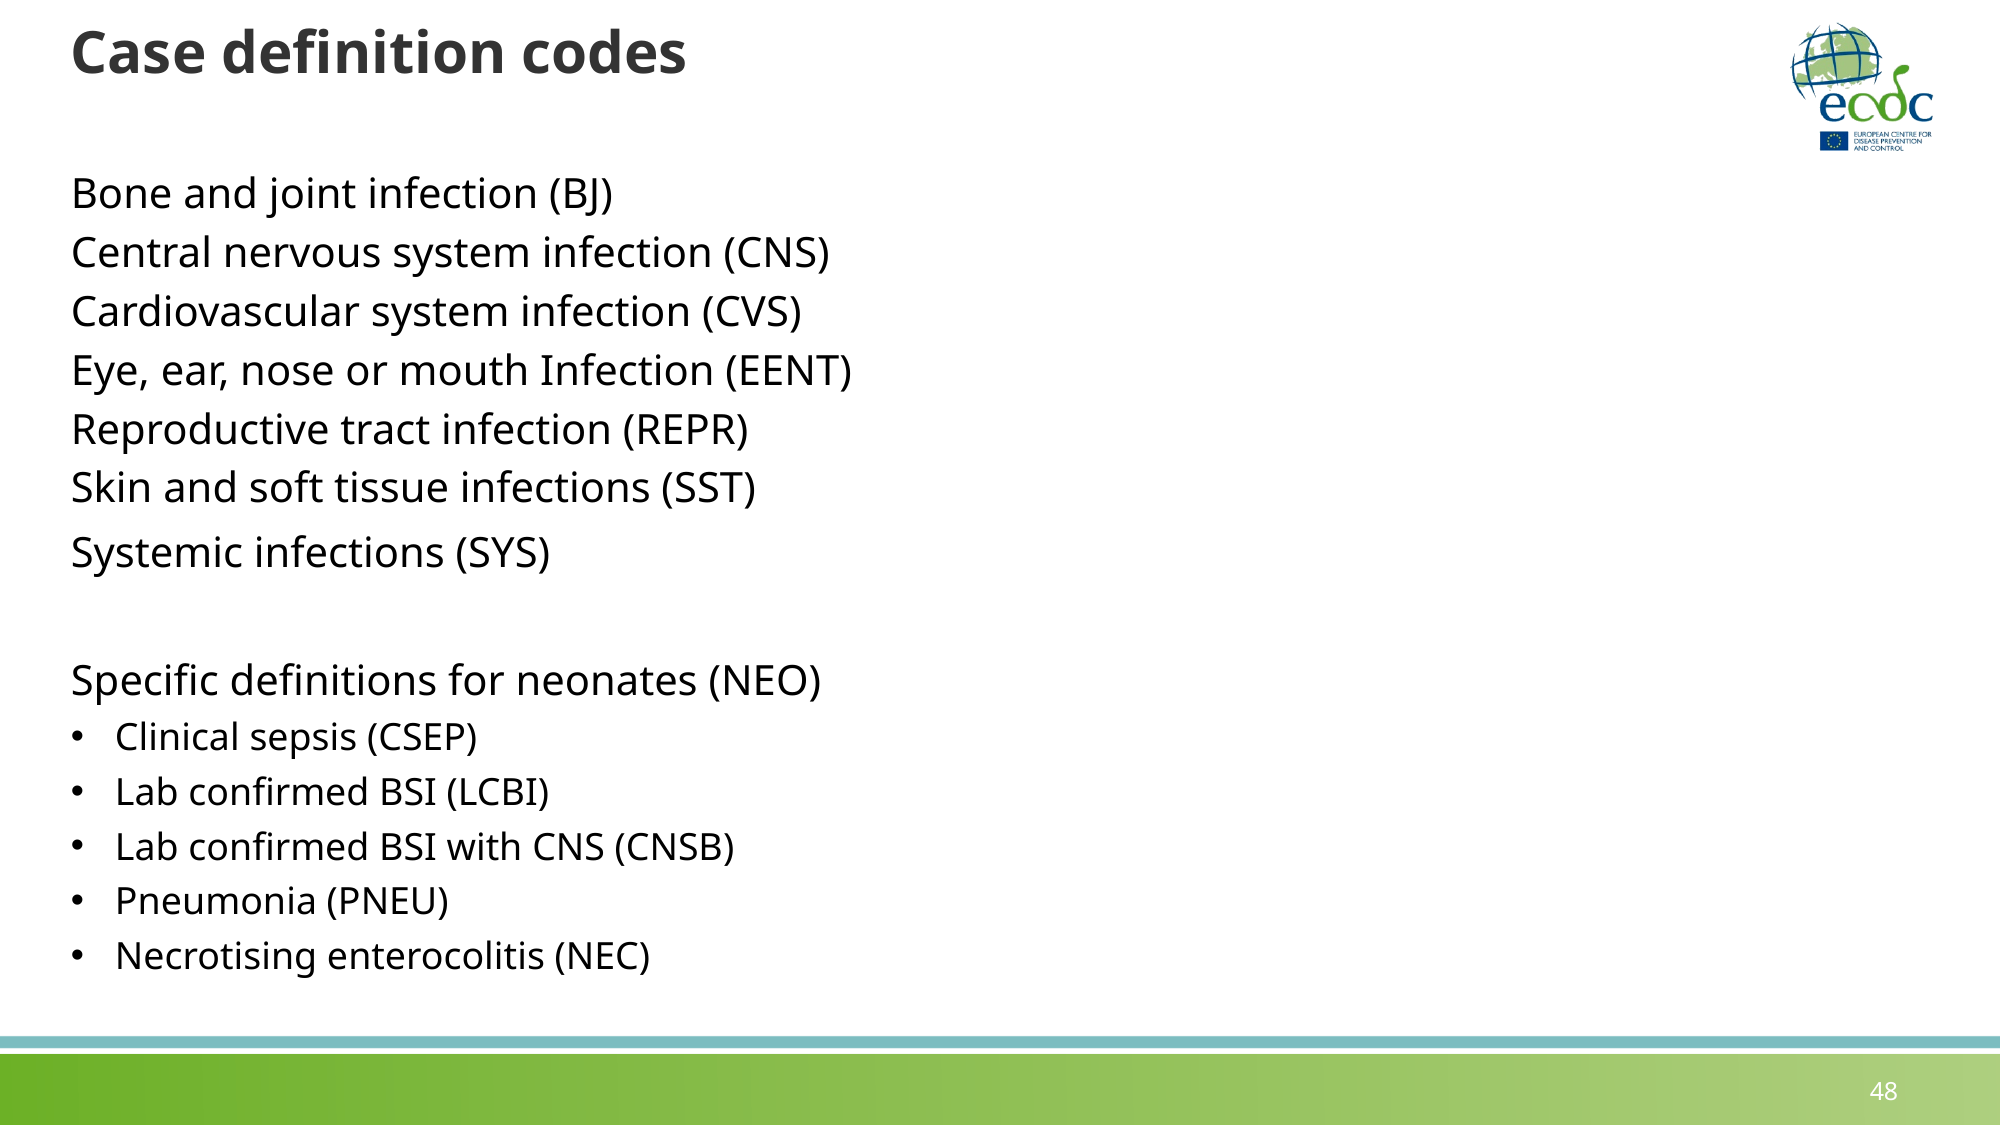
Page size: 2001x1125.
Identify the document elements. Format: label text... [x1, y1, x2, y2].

slide_number 48 [1494, 1062, 1914, 1123]
picture [0, 0, 2000, 1125]
title Case definition codes [70, 23, 1764, 159]
list Bone and joint infection (BJ) Central nervous system infection (CNS) Cardiovascular system infection (CVS) Eye, ear, nose or mouth Infection (EENT) Reproductive tract infection (REPR) Skin and soft tissue infections (SST) Systemic infections (SYS) Specific definitions for neonates (NEO) Clinical sepsis (CSEP) Lab confirmed BSI (LCBI) Lab confirmed BSI with CNS (CNSB) Pneumonia (PNEU) Necrotising enterocolitis (NEC) [70, 176, 1936, 1025]
